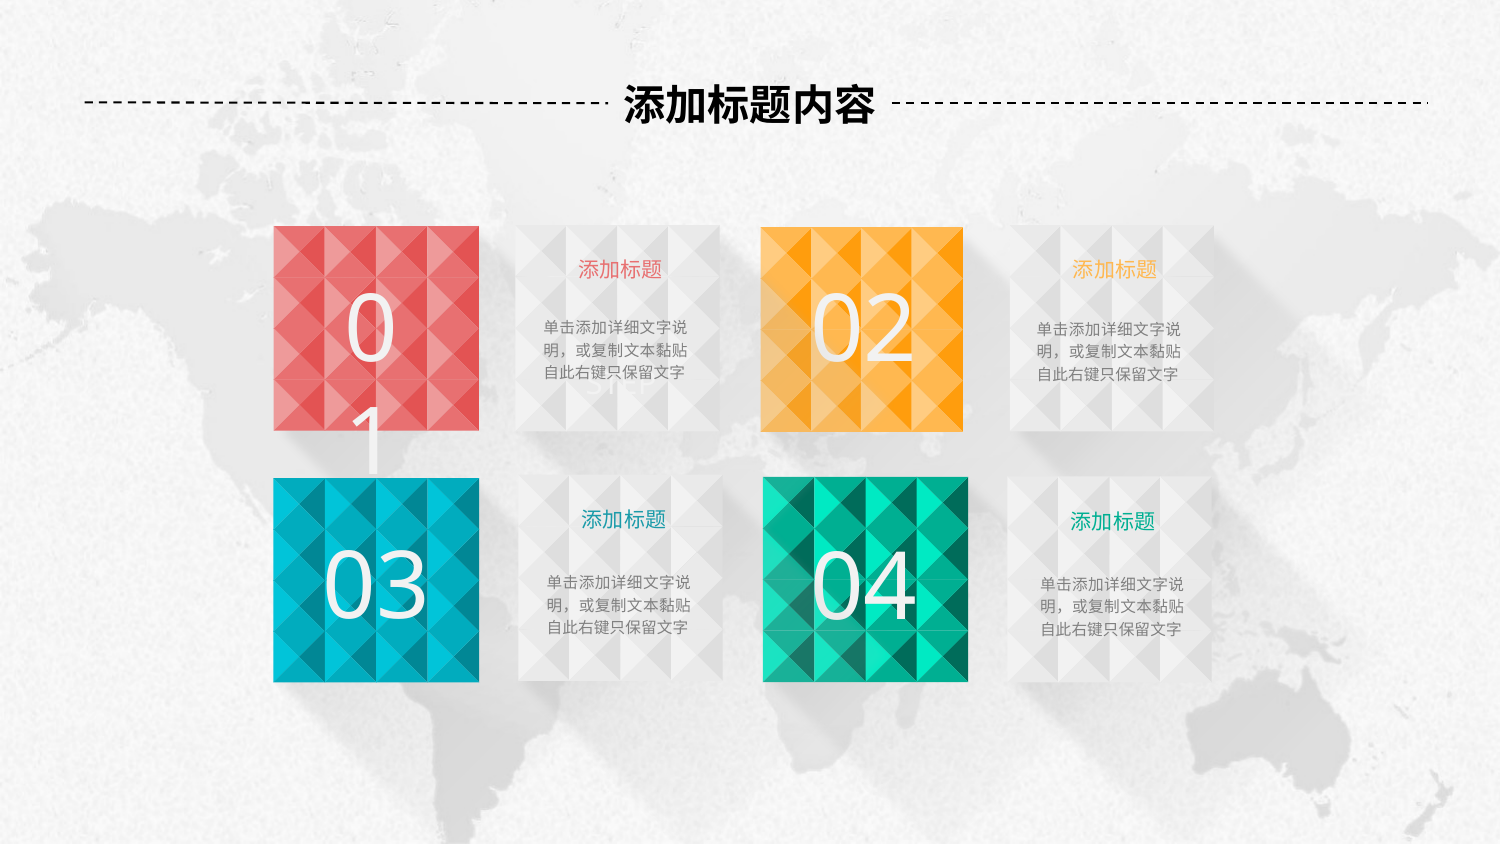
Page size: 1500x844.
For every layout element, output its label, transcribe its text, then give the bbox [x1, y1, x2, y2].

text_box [504, 214, 860, 553]
picture [0, 0, 1500, 844]
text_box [996, 465, 1350, 802]
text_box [263, 215, 504, 467]
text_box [860, 466, 996, 802]
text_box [262, 467, 507, 802]
text_box 添加标题内容 [584, 77, 916, 129]
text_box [507, 464, 860, 803]
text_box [860, 216, 999, 466]
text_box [999, 214, 1353, 553]
